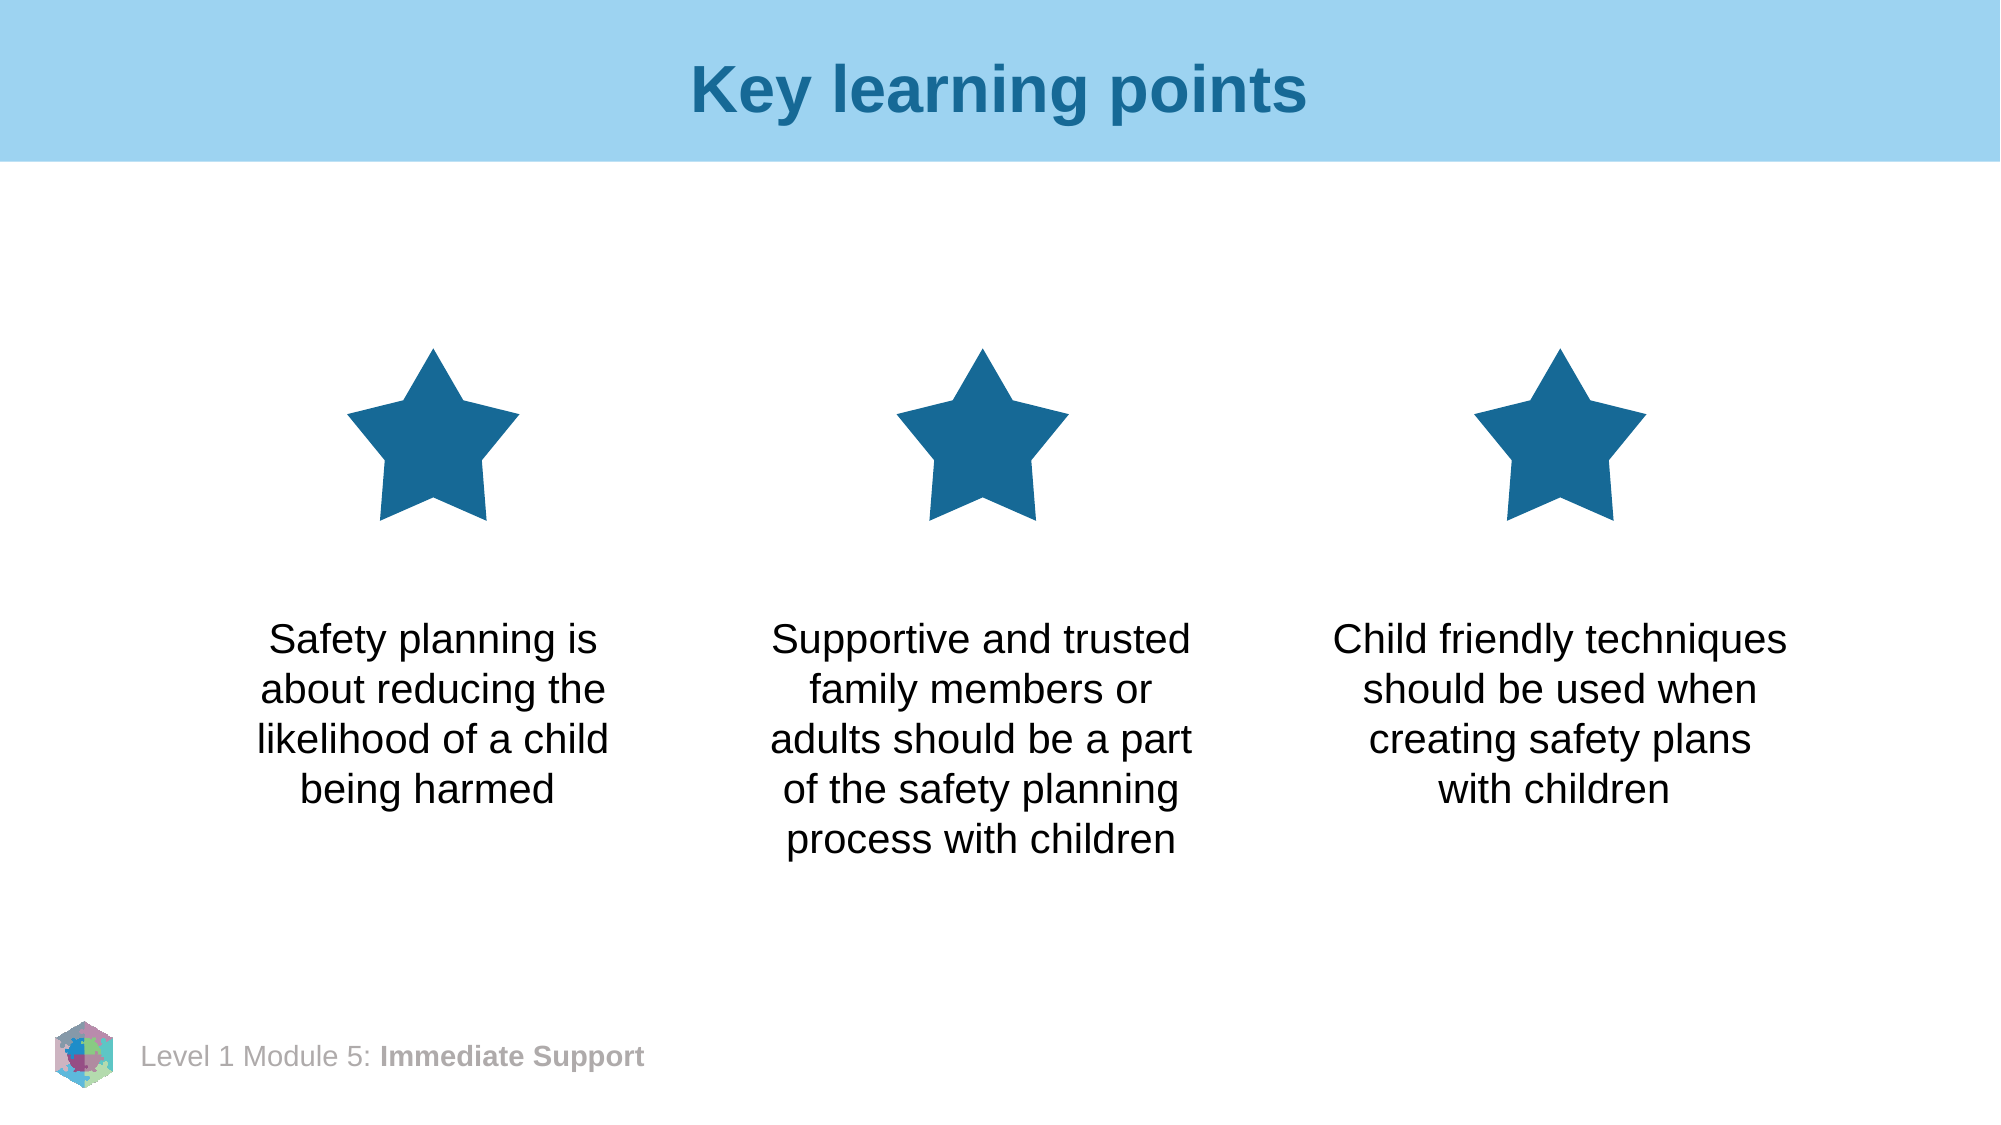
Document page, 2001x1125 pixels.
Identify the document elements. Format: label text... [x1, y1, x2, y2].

text_box Child friendly techniques should be used when creating safety plans with children [1316, 604, 1804, 820]
text_box Safety planning is about reducing the likelihood of a child being harmed [221, 604, 646, 819]
title Key learning points [137, 19, 1863, 163]
text_box [345, 346, 522, 523]
text_box Supportive and trusted family members or adults should be a part of the safety planning process with children [737, 604, 1225, 870]
text_box [1472, 346, 1649, 523]
picture [55, 1021, 113, 1088]
text_box [894, 346, 1071, 523]
